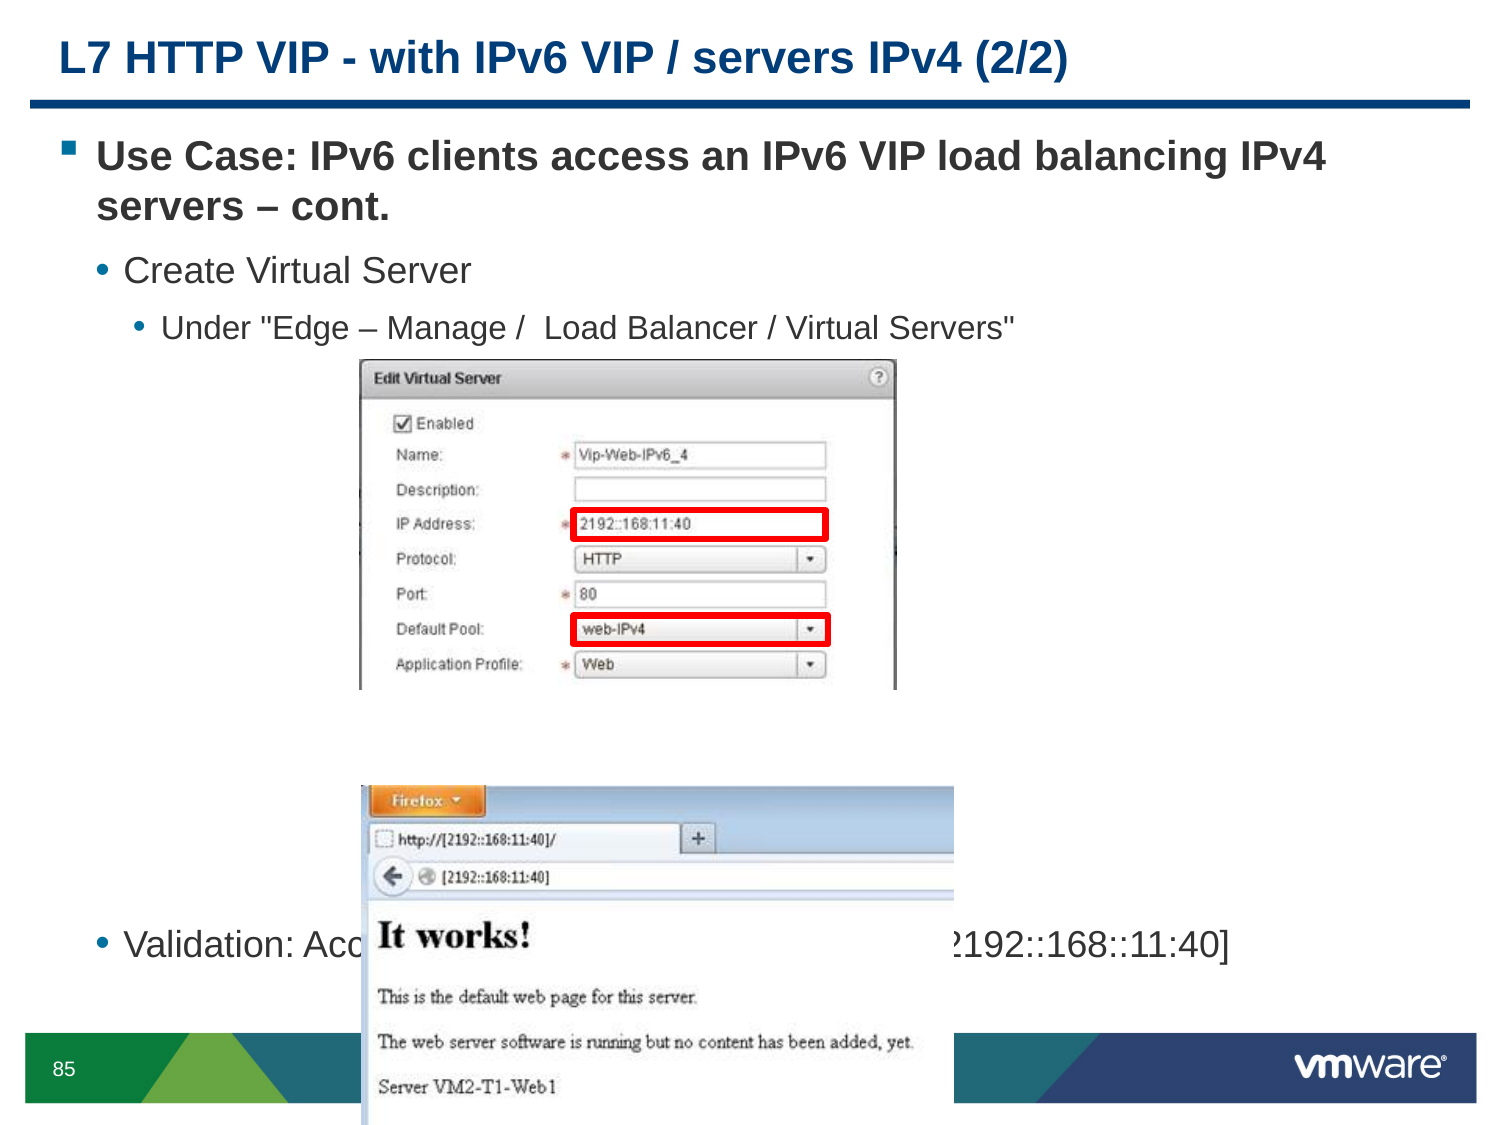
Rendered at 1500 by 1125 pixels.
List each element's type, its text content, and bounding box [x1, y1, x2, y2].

title L7 HTTP VIP - with IPv6 VIP / servers IPv4 (2/2) [58, 27, 1452, 84]
picture [0, 0, 1500, 1125]
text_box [359, 359, 898, 690]
list Use Case: IPv6 clients access an IPv6 VIP load balancing IPv4 servers – cont. Create Virtual Server Under "Edge – Manage / Load Balancer / Virtual Servers" Validation: Access the VIP from a browser: http://[2192::168::11:40] [57, 128, 1434, 952]
